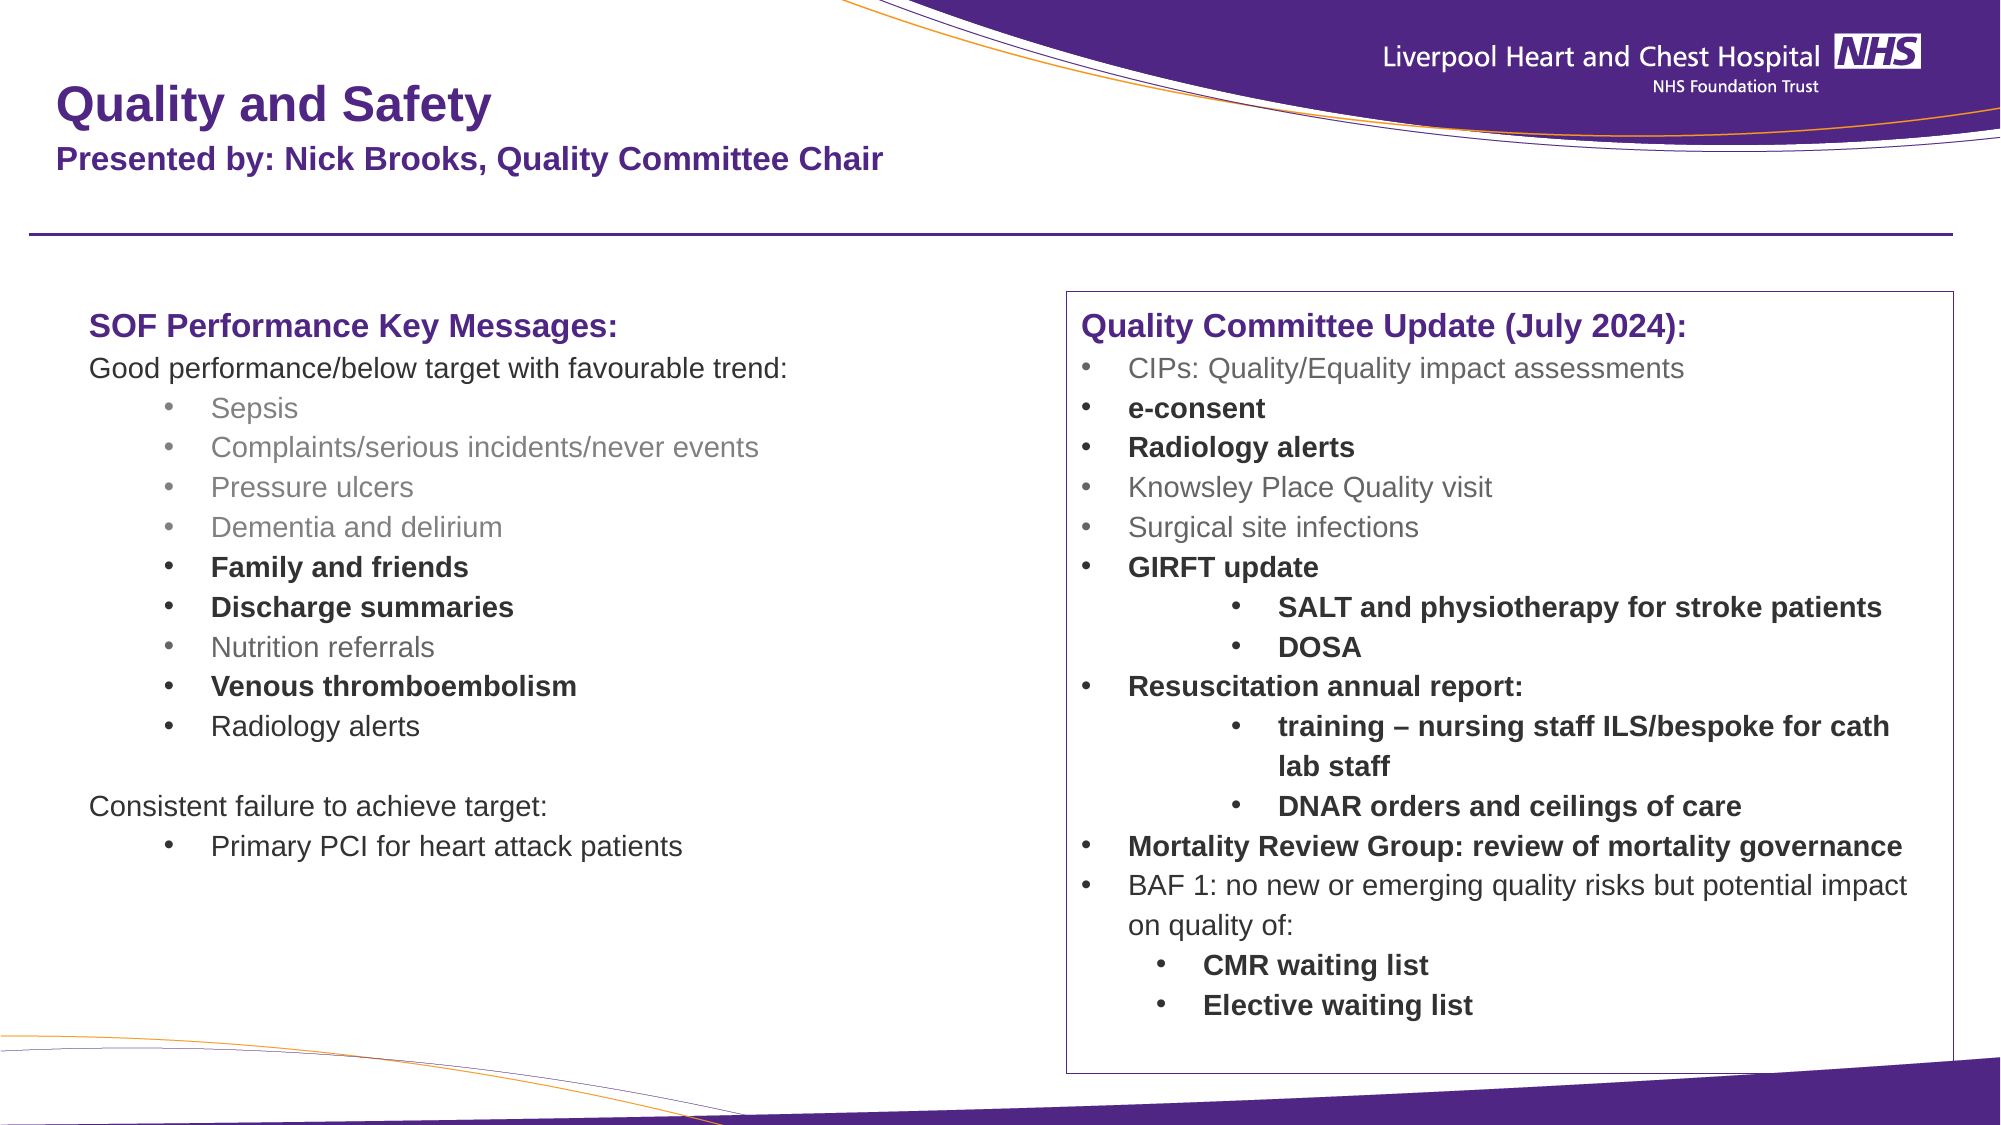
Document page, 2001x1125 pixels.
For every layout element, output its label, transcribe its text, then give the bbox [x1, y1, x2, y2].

text_box SOF Performance Key Messages: Good performance/below target with favourable trend: Sepsis Complaints/serious incidents/never events Pressure ulcers Dementia and delirium Family and friends Discharge summaries Nutrition referrals Venous thromboembolism Radiology alerts Consistent failure to achieve target: Primary PCI for heart attack patients [74, 291, 961, 870]
title Quality and Safety Presented by: Nick Brooks, Quality Committee Chair [40, 46, 1921, 185]
picture [0, 0, 2001, 1125]
text_box Quality Committee Update (July 2024): CIPs: Quality/Equality impact assessments e-consent Radiology alerts Knowsley Place Quality visit Surgical site infections GIRFT update SALT and physiotherapy for stroke patients DOSA Resuscitation annual report: training – nursing staff ILS/bespoke for cath lab staff DNAR orders and ceilings of care Mortality Review Group: review of mortality governance BAF 1: no new or emerging quality risks but potential impact on quality of: CMR waiting list Elective waiting list [1066, 291, 1954, 1074]
